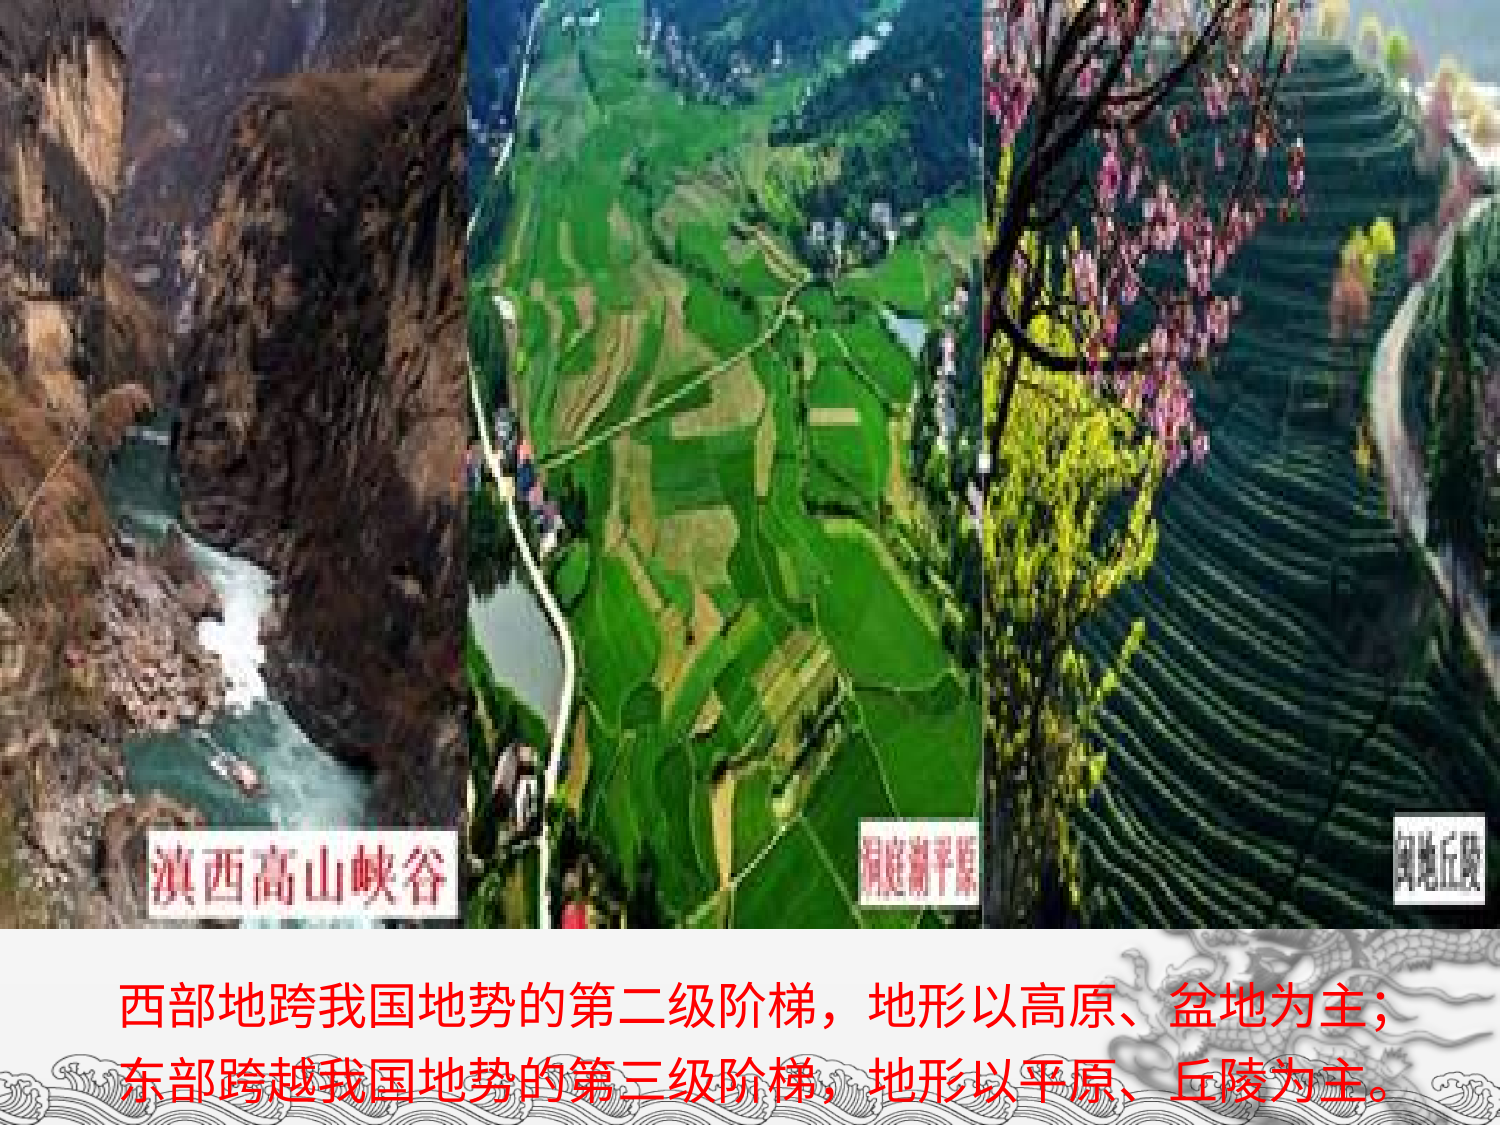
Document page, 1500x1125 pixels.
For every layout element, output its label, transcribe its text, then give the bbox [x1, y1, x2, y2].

title 西部地跨我国地势的第二级阶梯，地形以高原、盆地为主；东部跨越我国地势的第三级阶梯，地形以平原、丘陵为主。 [88, 952, 1448, 1117]
picture [0, 0, 1500, 930]
